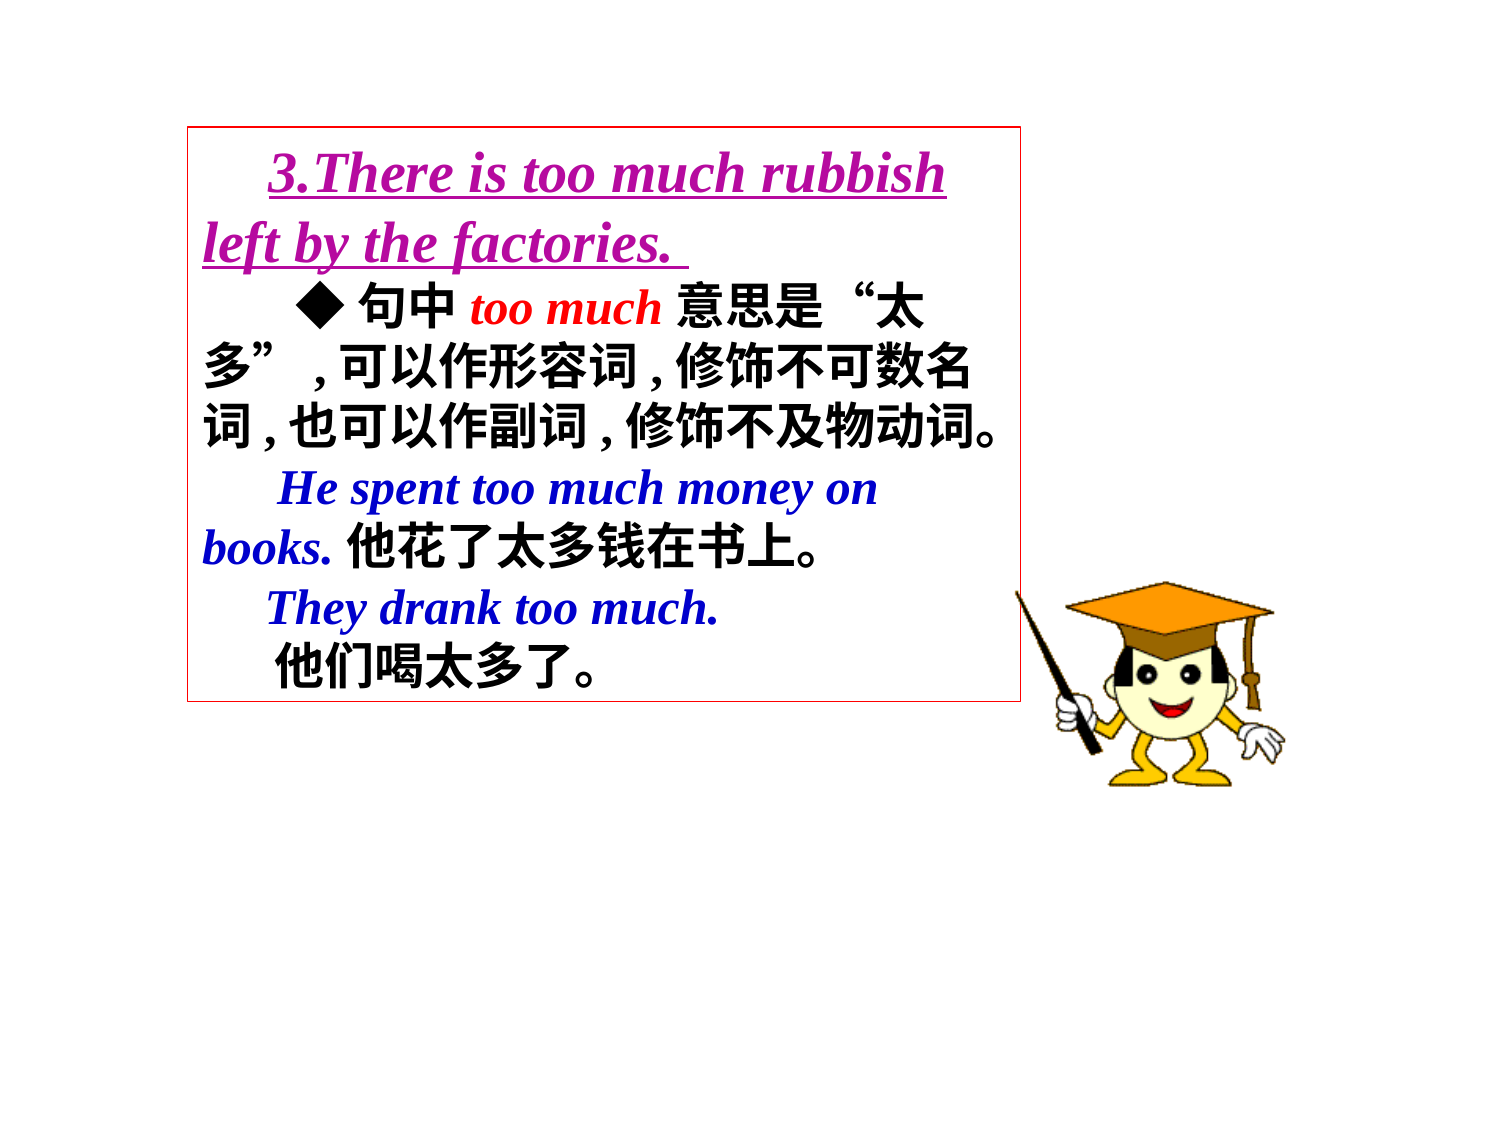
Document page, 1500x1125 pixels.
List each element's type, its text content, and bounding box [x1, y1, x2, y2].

text_box 3.There is too much rubbish left by the factories. ◆句中too much意思是“太多”,可以作形容词,修饰不可数名词,也可以作副词,修饰不及物动词。 He spent too much money on books.他花了太多钱在书上。 They drank too much. 他们喝太多了。 [187, 126, 1021, 702]
picture [995, 566, 1309, 802]
